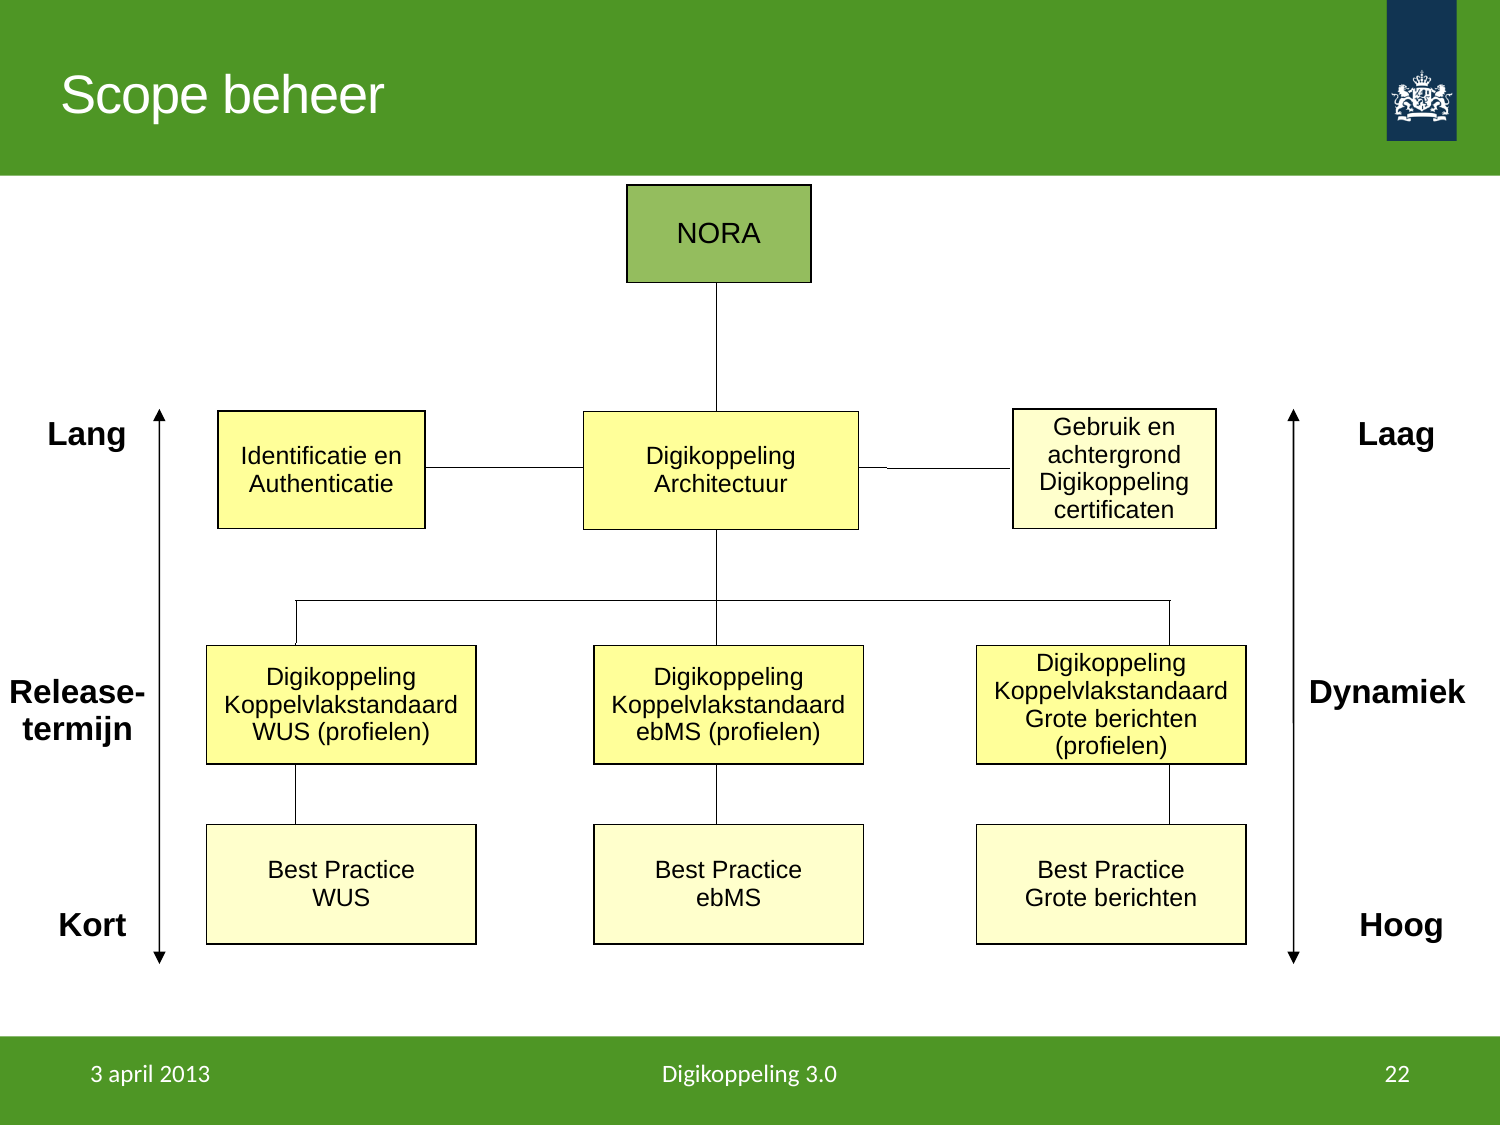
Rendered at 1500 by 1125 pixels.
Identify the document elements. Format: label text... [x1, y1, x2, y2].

footer Digikoppeling 3.0 [512, 1042, 988, 1103]
text_box Digikoppeling Koppelvlakstandaard WUS (profielen) [206, 645, 477, 765]
title Scope beheer [60, 49, 1348, 143]
text_box Dynamiek [1294, 666, 1481, 719]
text_box Kort [43, 899, 142, 952]
text_box NORA [626, 185, 811, 283]
text_box Gebruik en achtergrond Digikoppeling certificaten [1013, 409, 1216, 529]
text_box Best Practice WUS [206, 824, 477, 944]
picture [671, 0, 1500, 141]
text_box Laag [1342, 408, 1451, 461]
slide_number 22 [1074, 1042, 1425, 1103]
text_box Hoog [1344, 899, 1460, 952]
text_box Release- termijn [0, 666, 161, 756]
text_box [1287, 408, 1300, 965]
text_box [153, 408, 166, 666]
text_box Lang [32, 408, 142, 461]
text_box [153, 756, 166, 965]
text_box Digikoppeling Architectuur [583, 411, 859, 530]
text_box Identificatie en Authenticatie [218, 410, 426, 529]
text_box Best Practice ebMS [593, 824, 864, 944]
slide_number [75, 1042, 425, 1103]
text_box Best Practice Grote berichten [976, 824, 1246, 944]
text_box Digikoppeling Koppelvlakstandaard ebMS (profielen) [593, 645, 864, 765]
text_box Digikoppeling Koppelvlakstandaard Grote berichten (profielen) [976, 645, 1247, 765]
